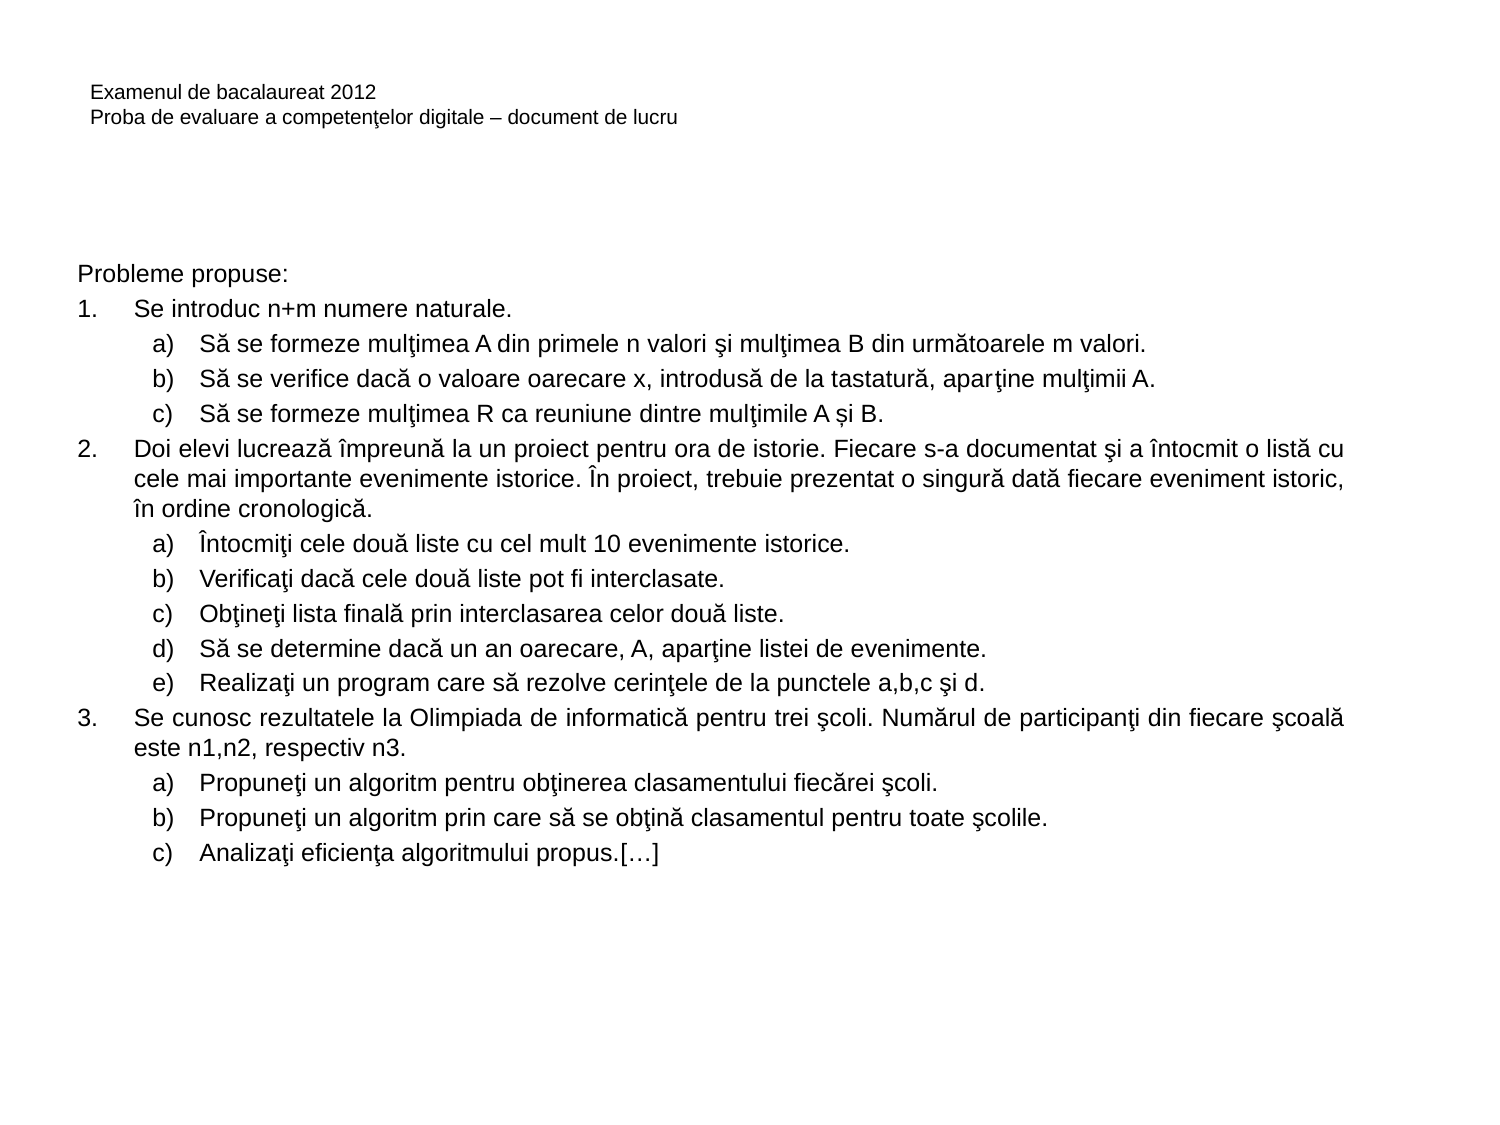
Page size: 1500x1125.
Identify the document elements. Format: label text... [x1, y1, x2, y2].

list Probleme propuse: Se introduc n+m numere naturale. Să se formeze mulţimea A din primele n valori şi mulţimea B din următoarele m valori. Să se verifice dacă o valoare oarecare x, introdusă de la tastatură, aparţine mulţimii A. Să se formeze mulţimea R ca reuniune dintre mulţimile A și B. Doi elevi lucrează împreună la un proiect pentru ora de istorie. Fiecare s-a documentat şi a întocmit o listă cu cele mai importante evenimente istorice. În proiect, trebuie prezentat o singură dată fiecare eveniment istoric, în ordine cronologică. Întocmiţi cele două liste cu cel mult 10 evenimente istorice. Verificaţi dacă cele două liste pot fi interclasate. Obţineţi lista finală prin interclasarea celor două liste. Să se determine dacă un an oarecare, A, aparţine listei de evenimente. Realizaţi un program care să rezolve cerinţele de la punctele a,b,c şi d. Se cunosc rezultatele la Olimpiada de informatică pentru trei şcoli. Numărul de participanţi din fiecare şcoală este n1,n2, respectiv n3. Propuneţi un algoritm pentru obţinerea clasamentului fiecărei şcoli. Propuneţi un algoritm prin care să se obţină clasamentul pentru toate şcolile. Analizaţi eficienţa algoritmului propus.[…] [62, 249, 1363, 1038]
title Examenul de bacalaureat 2012 Proba de evaluare a competenţelor digitale – document de lucru [74, 44, 1426, 163]
